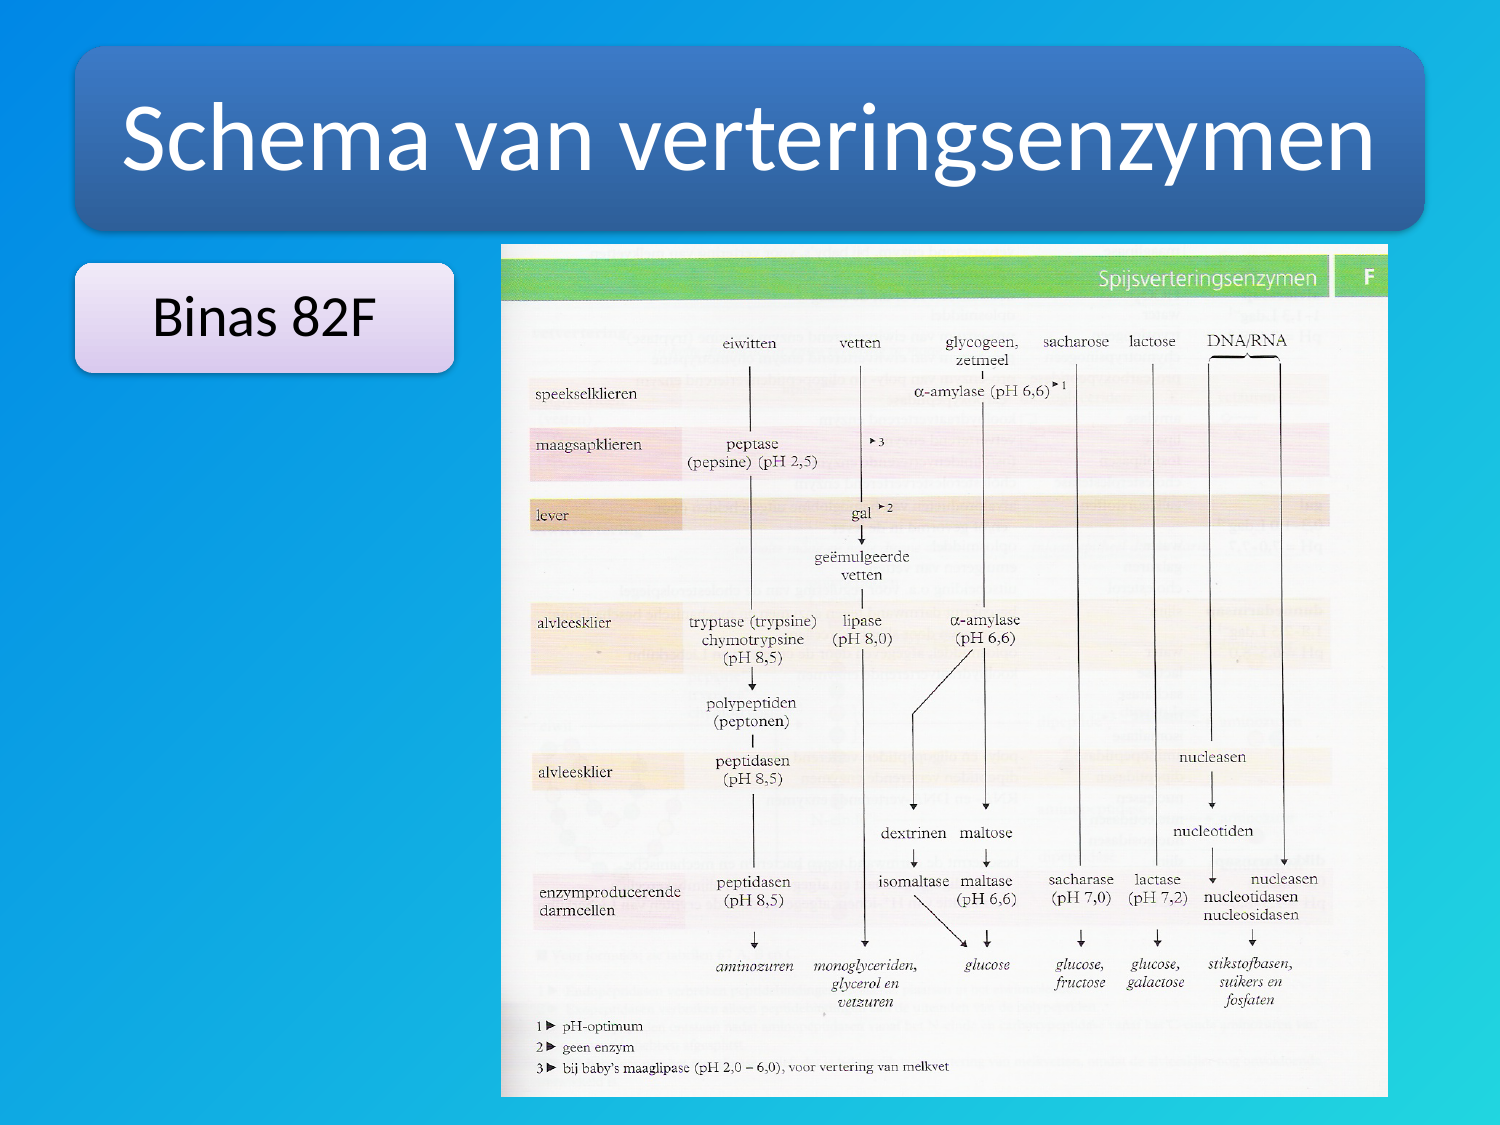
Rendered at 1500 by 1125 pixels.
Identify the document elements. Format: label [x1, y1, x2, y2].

picture [500, 239, 1390, 1097]
text_box [74, 44, 1426, 233]
list [74, 262, 455, 374]
